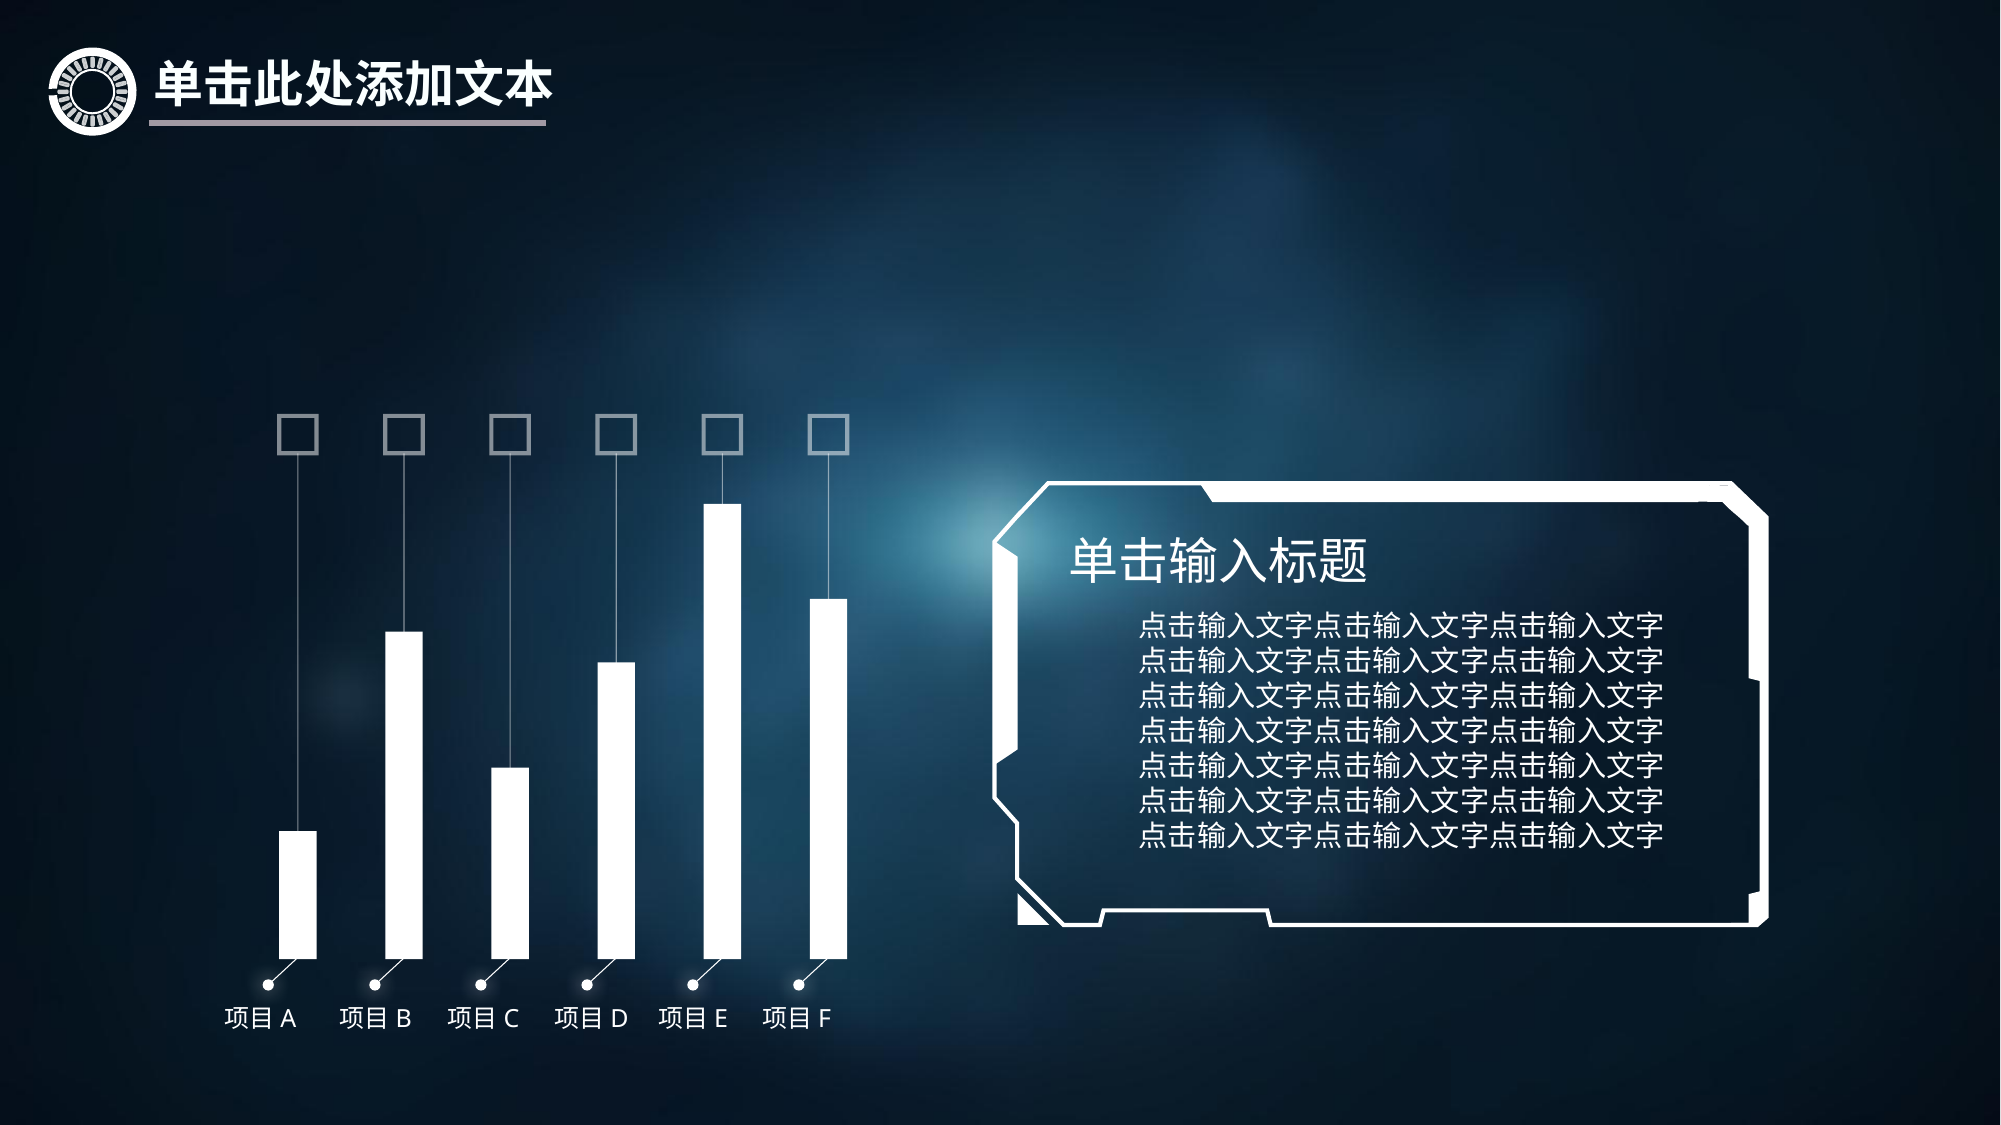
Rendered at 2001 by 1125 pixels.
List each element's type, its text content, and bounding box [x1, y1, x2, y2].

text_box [341, 415, 423, 1019]
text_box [48, 47, 137, 136]
text_box 项目F [747, 994, 846, 1040]
text_box 单击此处添加文本 [137, 57, 579, 115]
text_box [234, 415, 317, 1019]
text_box 项目C [432, 994, 535, 1040]
text_box 项目E [643, 994, 743, 1040]
text_box 项目D [539, 994, 643, 1040]
text_box 项目A [209, 994, 312, 1040]
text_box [447, 415, 529, 1019]
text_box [553, 415, 635, 1019]
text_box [595, 413, 638, 456]
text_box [993, 483, 1767, 925]
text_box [659, 415, 742, 1019]
text_box 项目B [324, 994, 427, 1040]
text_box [765, 415, 848, 1019]
picture [0, 0, 2001, 1125]
